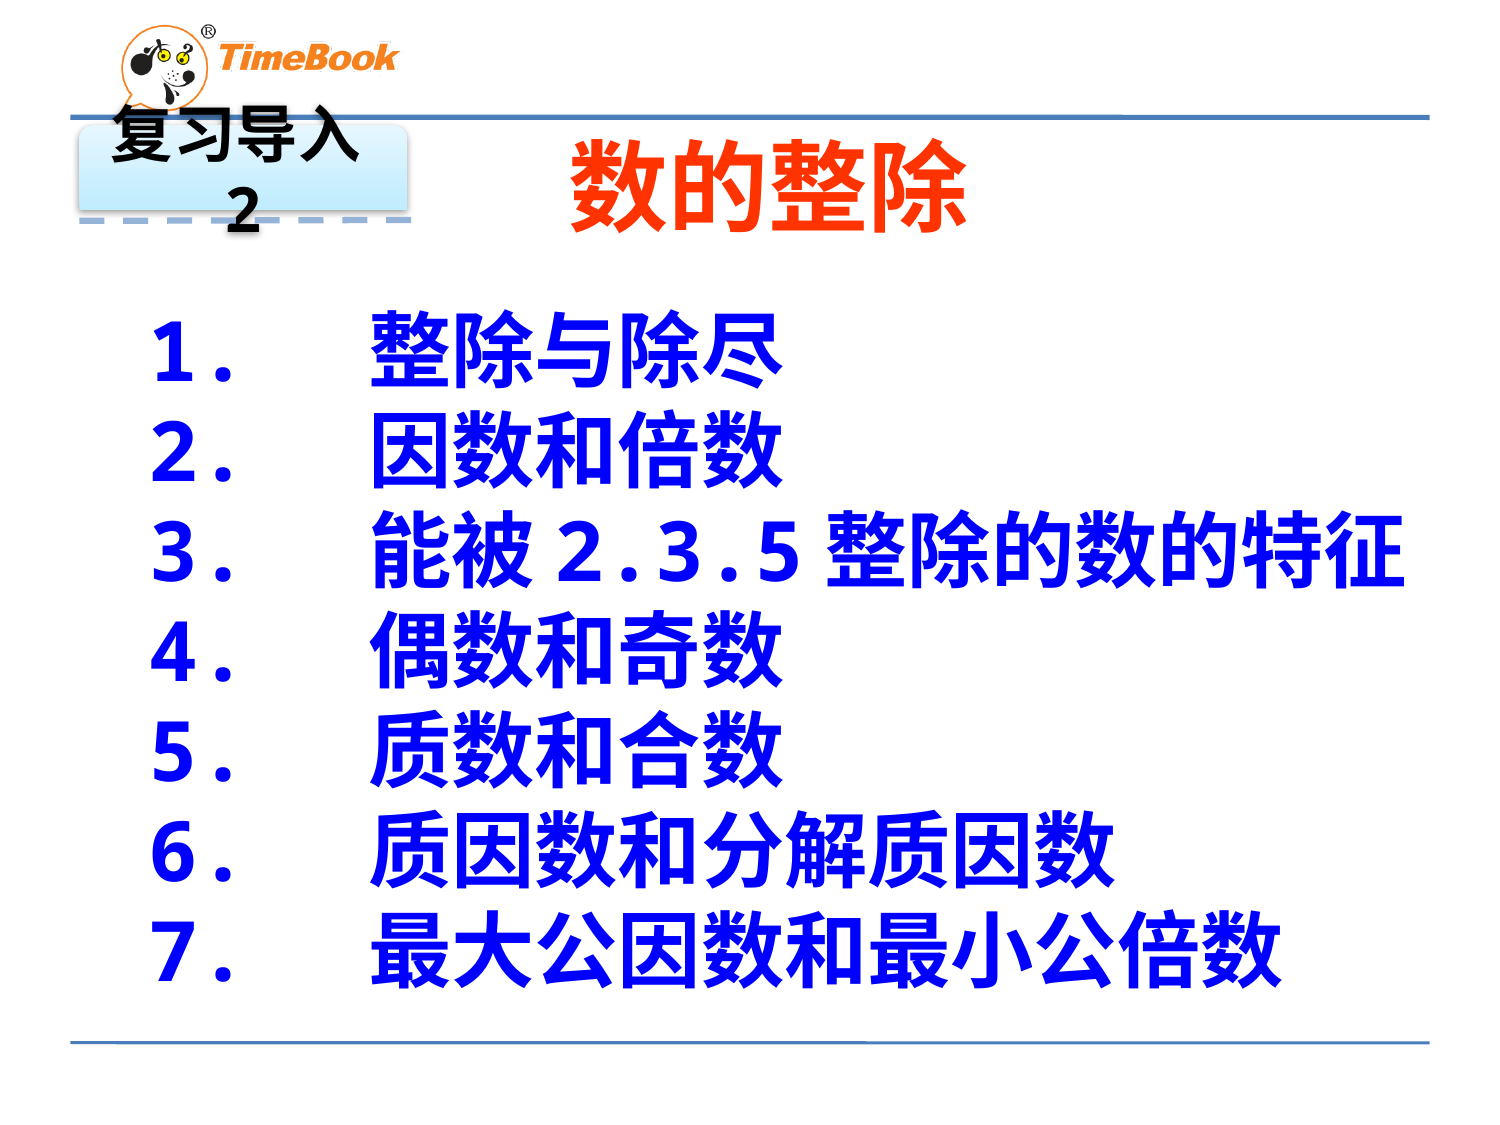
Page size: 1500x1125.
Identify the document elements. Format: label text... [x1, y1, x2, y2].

text_box 数的整除 [553, 117, 984, 252]
text_box 1. 整除与除尽 2. 因数和倍数 3. 能被2.3.5整除的数的特征 4. 偶数和奇数 5. 质数和合数 6. 质因数和分解质因数 7. 最大公因数和最小公倍数 [133, 290, 1423, 1006]
text_box 复习导入2 [78, 124, 409, 211]
picture [118, 22, 408, 113]
